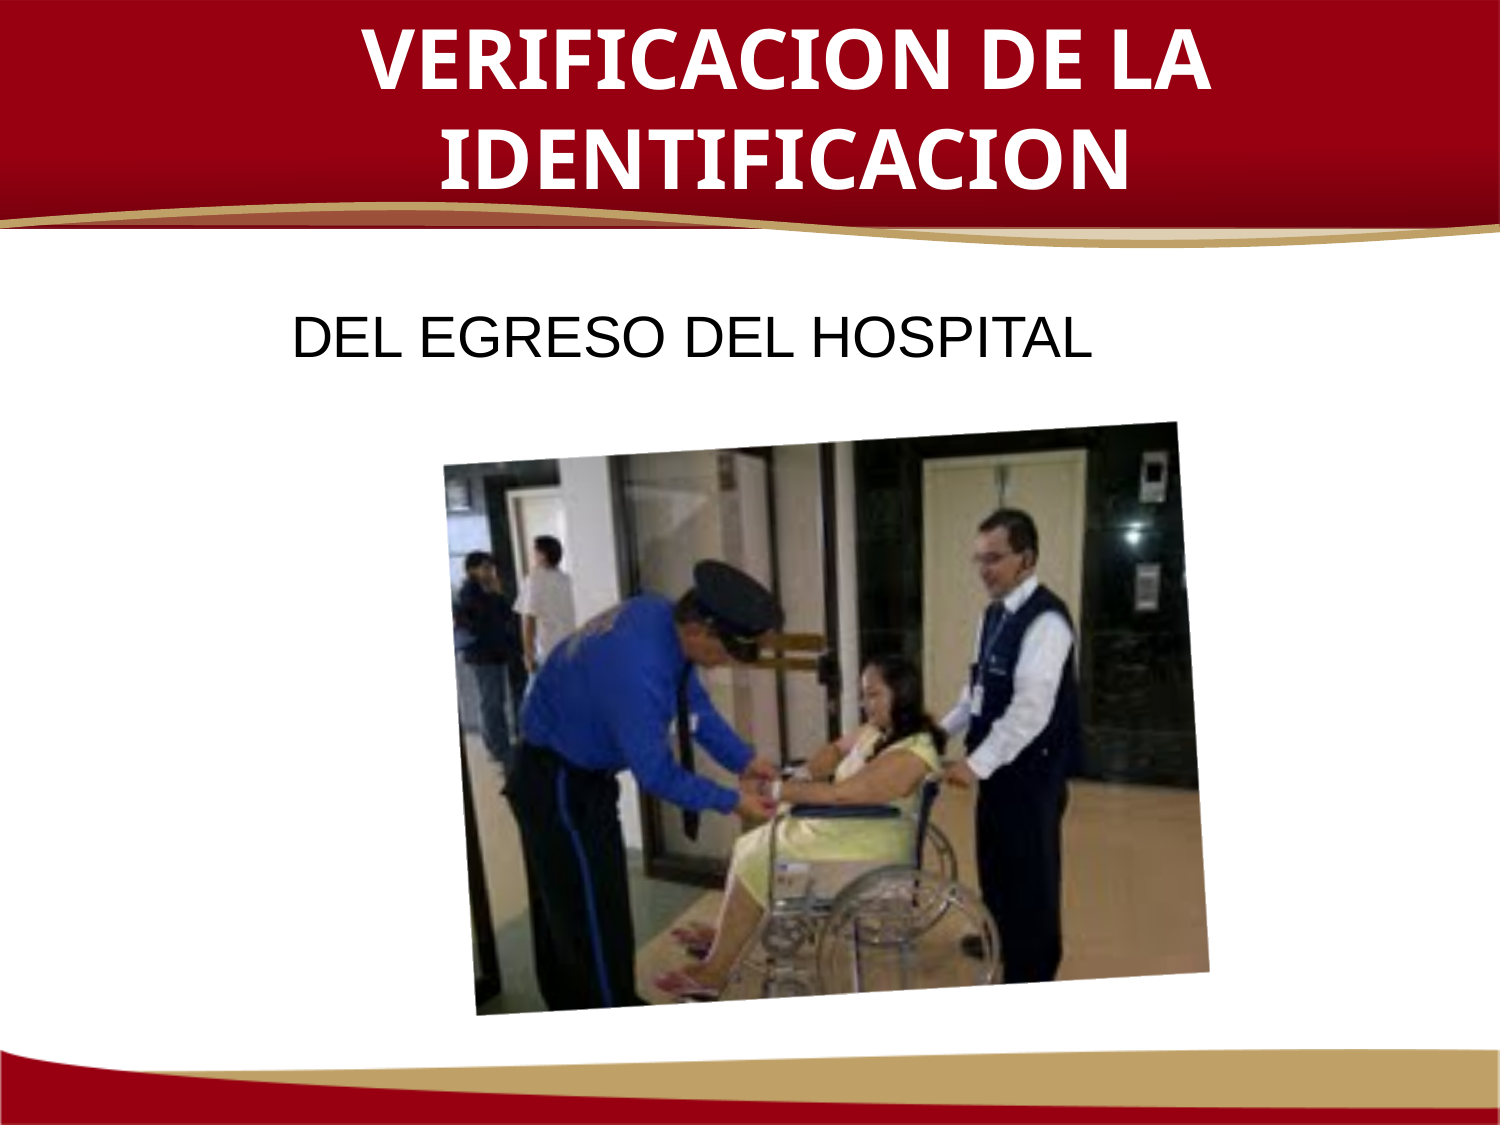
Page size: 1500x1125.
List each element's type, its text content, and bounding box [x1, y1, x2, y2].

text_box VERIFICACION DE LA IDENTIFICACION [112, 30, 1463, 181]
picture [7, 225, 751, 229]
picture [0, 0, 1500, 227]
text_box DEL EGRESO DEL HOSPITAL [276, 291, 1131, 377]
picture [0, 1049, 1500, 1125]
picture [445, 423, 1209, 1015]
